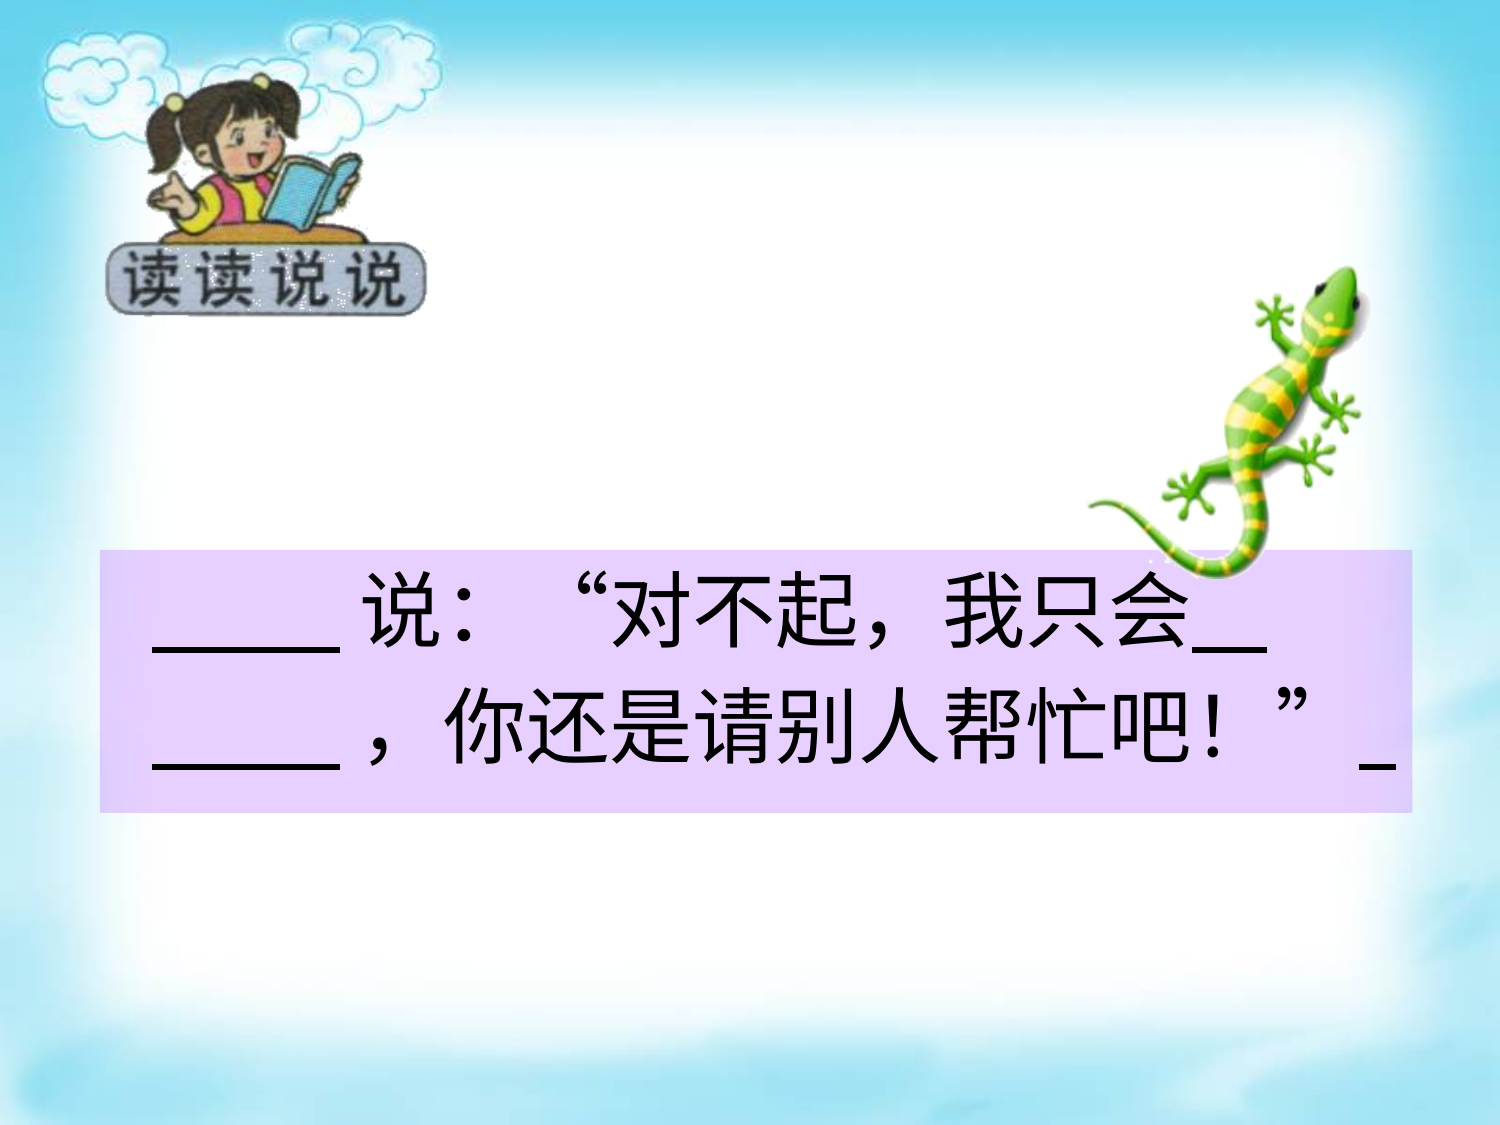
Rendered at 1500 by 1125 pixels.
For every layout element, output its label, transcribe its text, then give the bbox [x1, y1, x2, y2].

picture [0, 0, 1500, 1125]
text_box 说：“对不起，我只会 ，你还是请别人帮忙吧！” [99, 549, 1413, 813]
